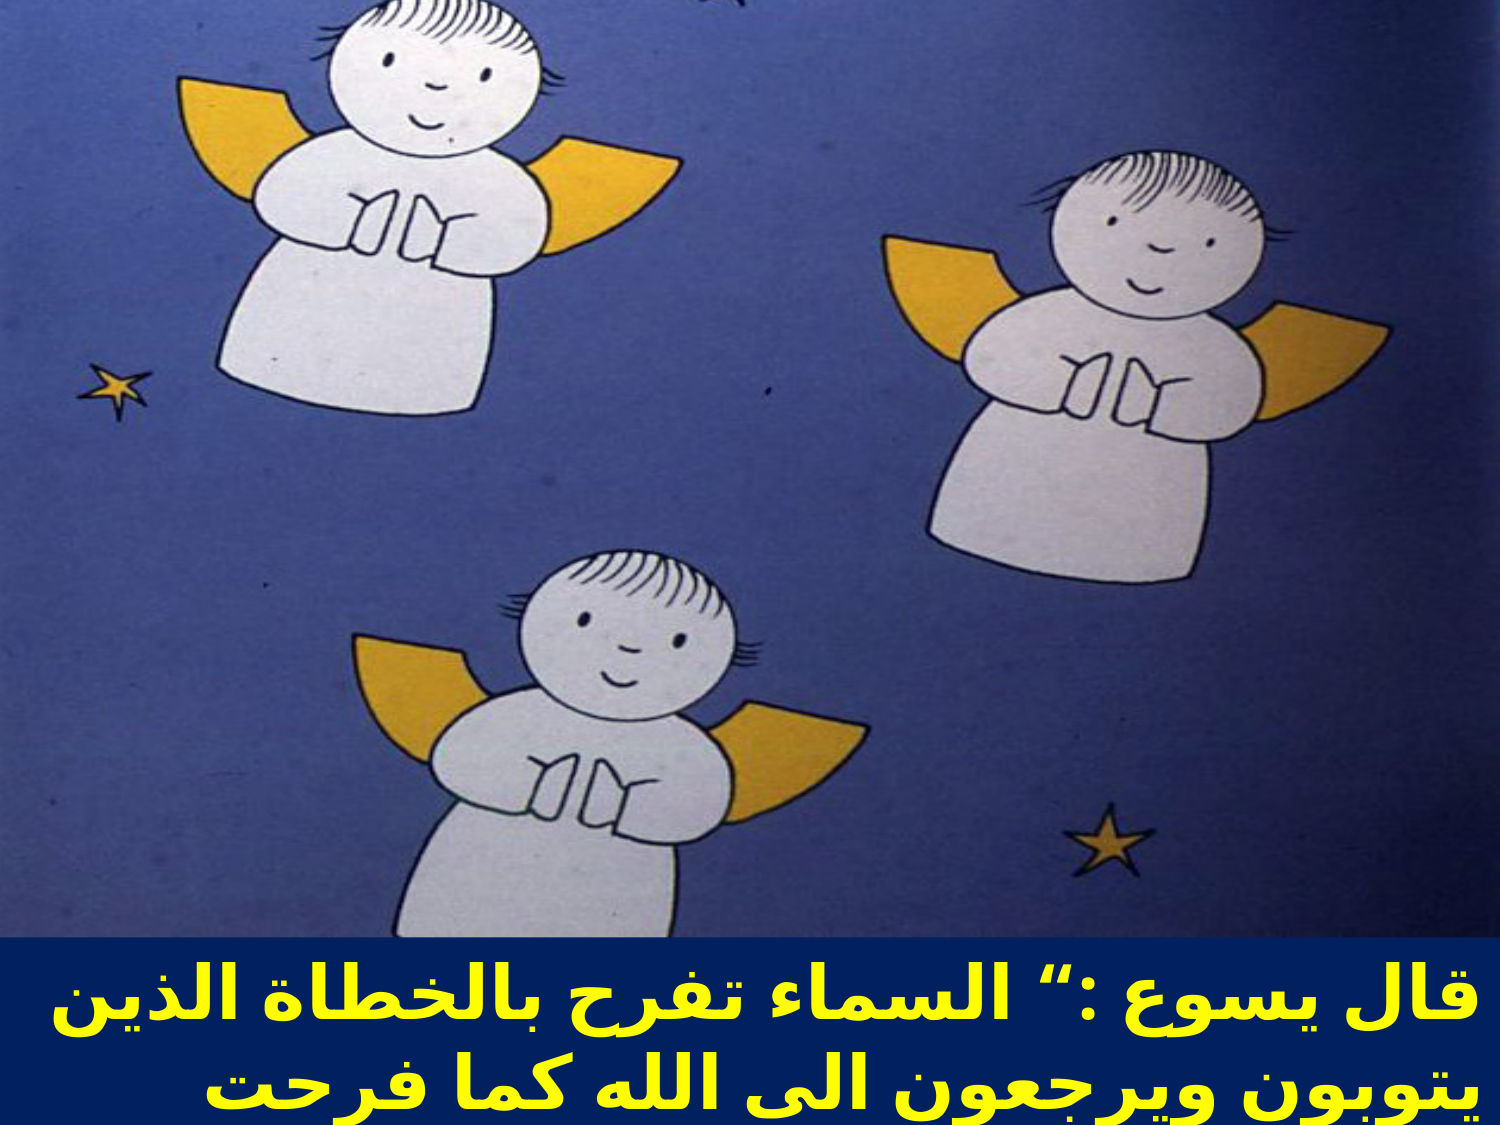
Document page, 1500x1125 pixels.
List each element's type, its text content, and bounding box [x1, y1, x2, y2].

text_box قال يسوع :“ السماء تفرح بالخطاة الذين يتوبون ويرجعون الى الله كما فرحت الفتاة بالدرهم. [0, 946, 1500, 1125]
picture [0, 0, 1500, 938]
